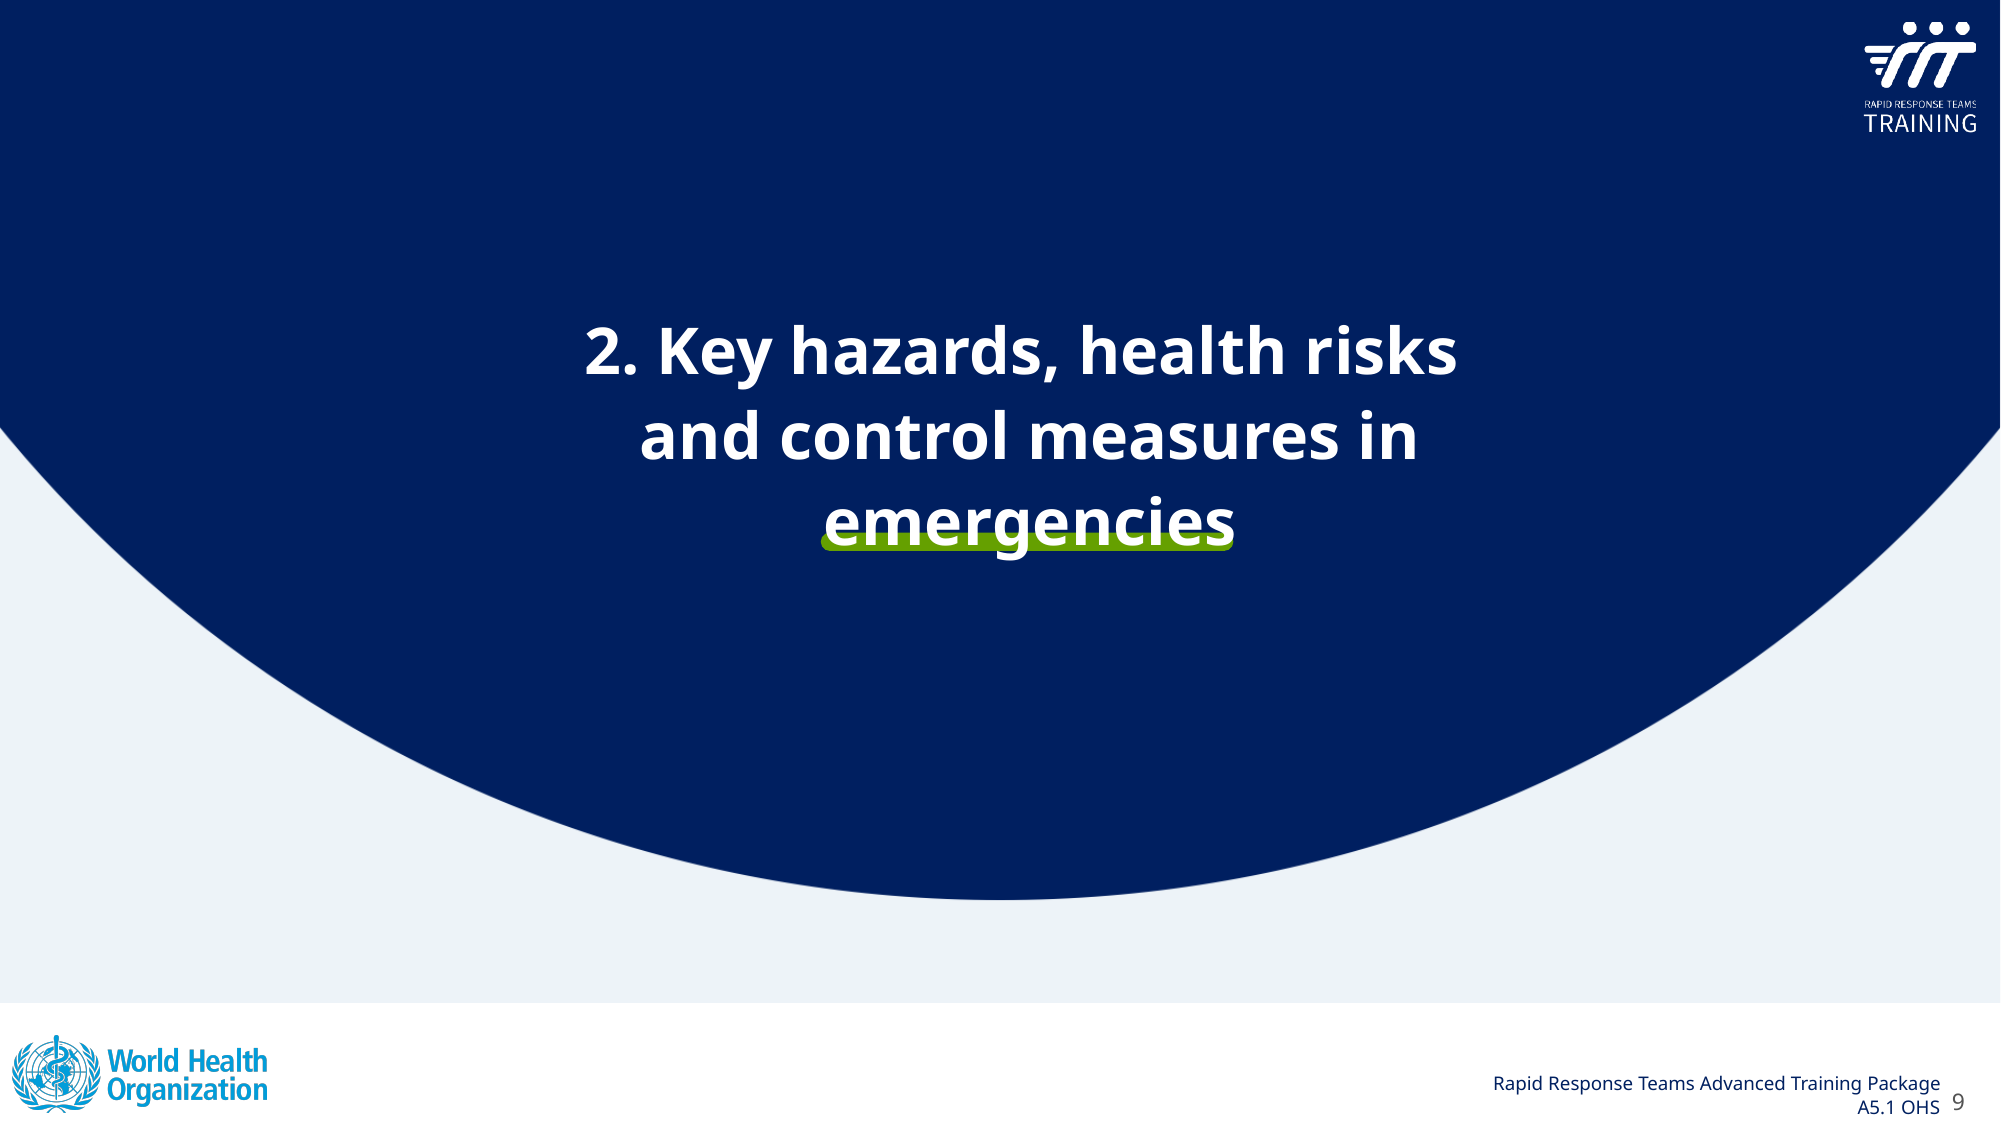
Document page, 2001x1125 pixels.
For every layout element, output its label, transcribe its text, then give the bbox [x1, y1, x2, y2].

picture [58, 1050, 64, 1058]
picture [0, 0, 2001, 1003]
slide_number 9 [1882, 1037, 1916, 1092]
list 2. Key hazards, health risks and control measures in emergencies [427, 276, 1634, 584]
picture [12, 1035, 267, 1113]
picture [12, 1083, 48, 1113]
